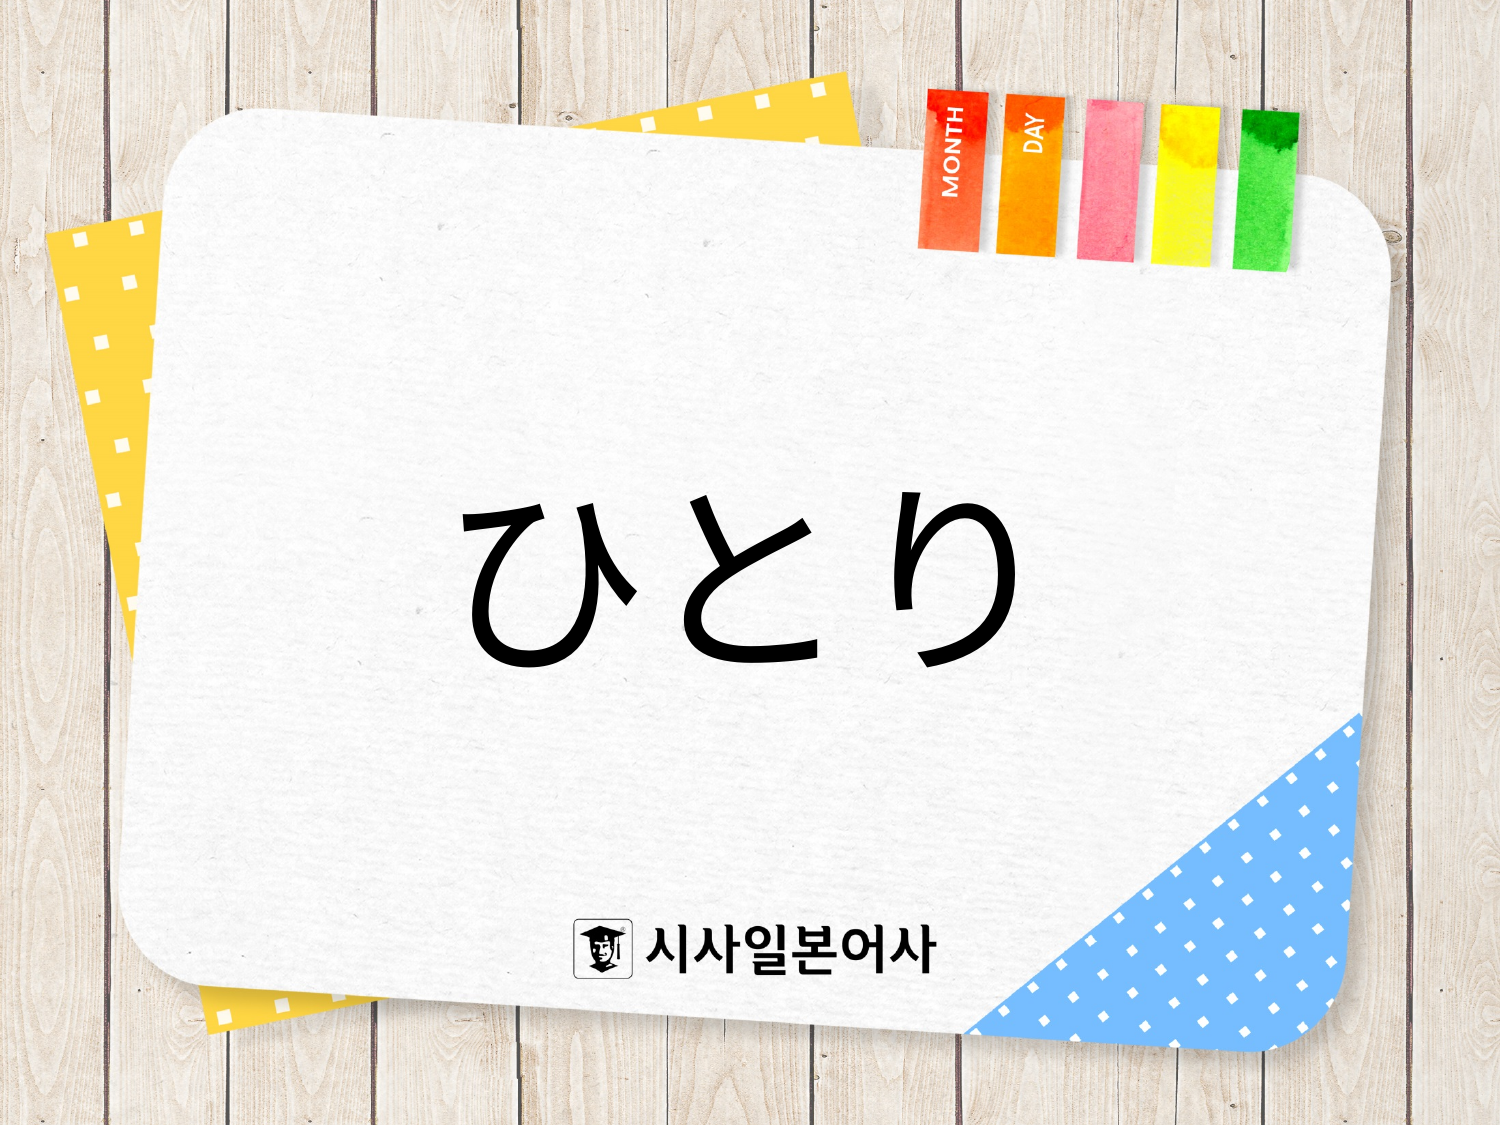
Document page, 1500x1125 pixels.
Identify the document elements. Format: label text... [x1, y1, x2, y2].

picture [0, 0, 1500, 1125]
title ひとり [75, 338, 1425, 811]
